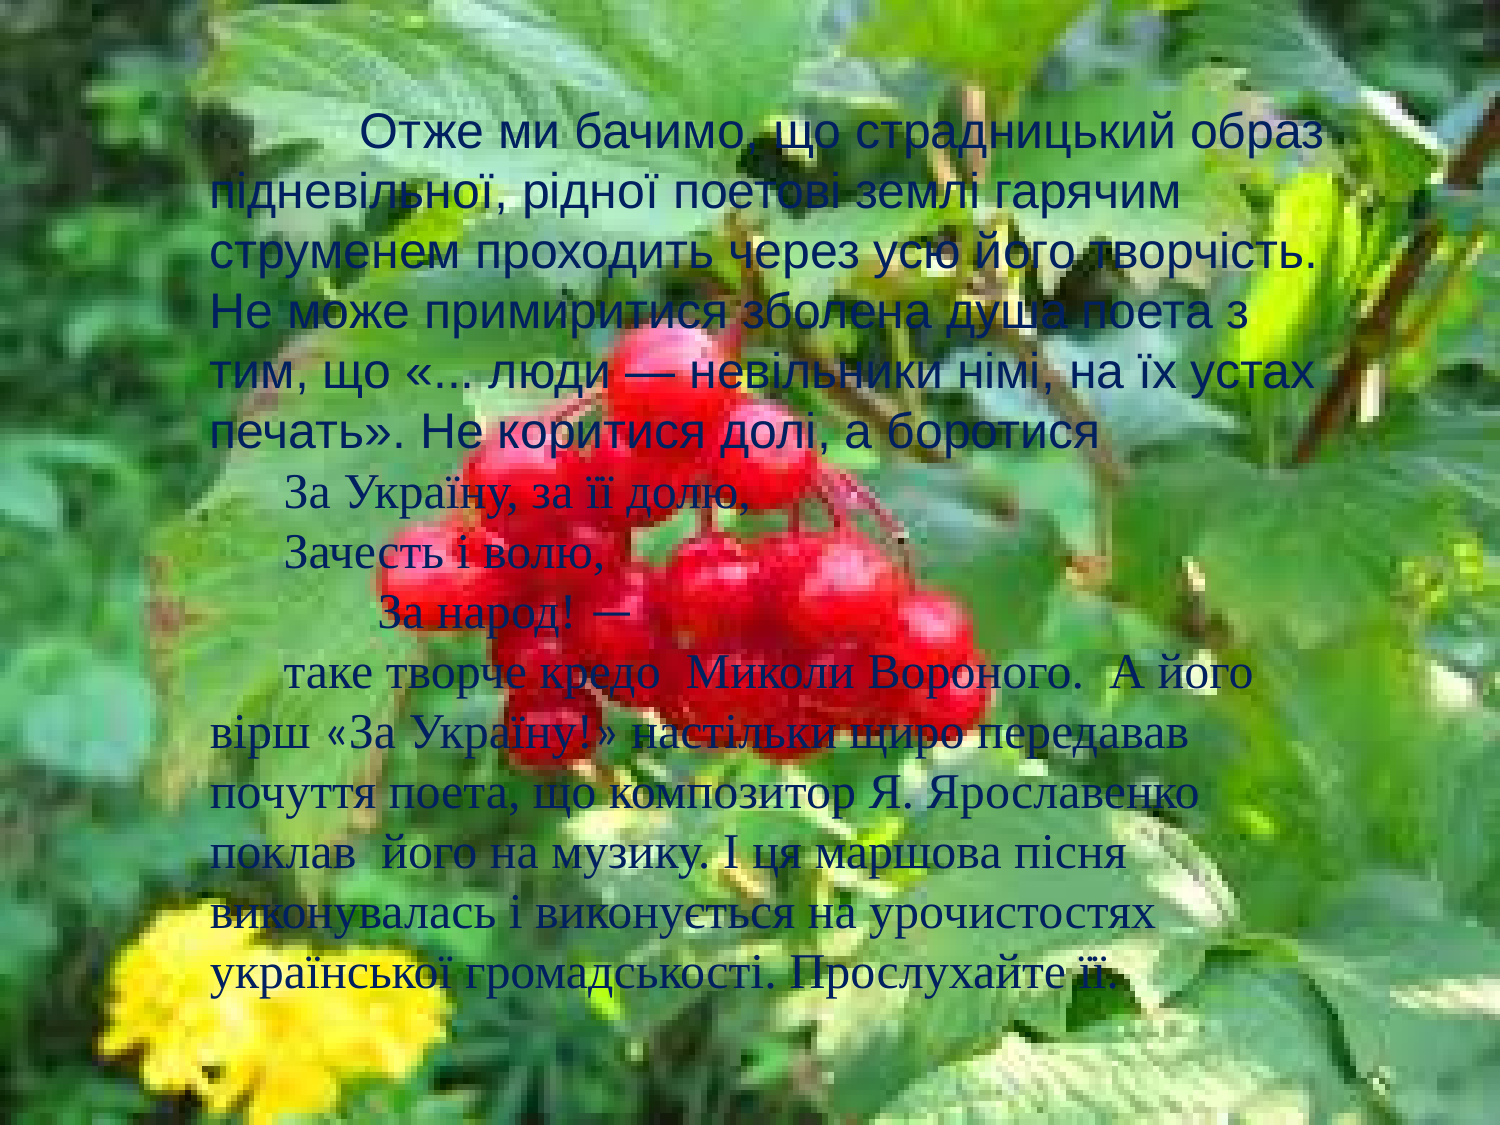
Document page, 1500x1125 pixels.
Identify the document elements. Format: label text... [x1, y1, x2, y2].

text_box Отже ми бачимо, що страдницький образ підневільної, рідної поетові землі гарячим струменем проходить через усю його творчість. Не може примиритися зболена душа поета з тим, що «... люди — невільники німі, на їх устах печать». Не коритися долі, а боротися За Україну, за її долю, Зачесть і волю, За народ! — таке творче кредо Миколи Вороного. А його вірш «За Україну!» настільки щиро передавав почуття поета, що композитор Я. Ярославенко поклав його на музику. І ця маршова пісня виконувалась і виконується на урочистостях української громадськості. Прослухайте її. [194, 91, 1365, 1007]
picture [0, 0, 1500, 1125]
